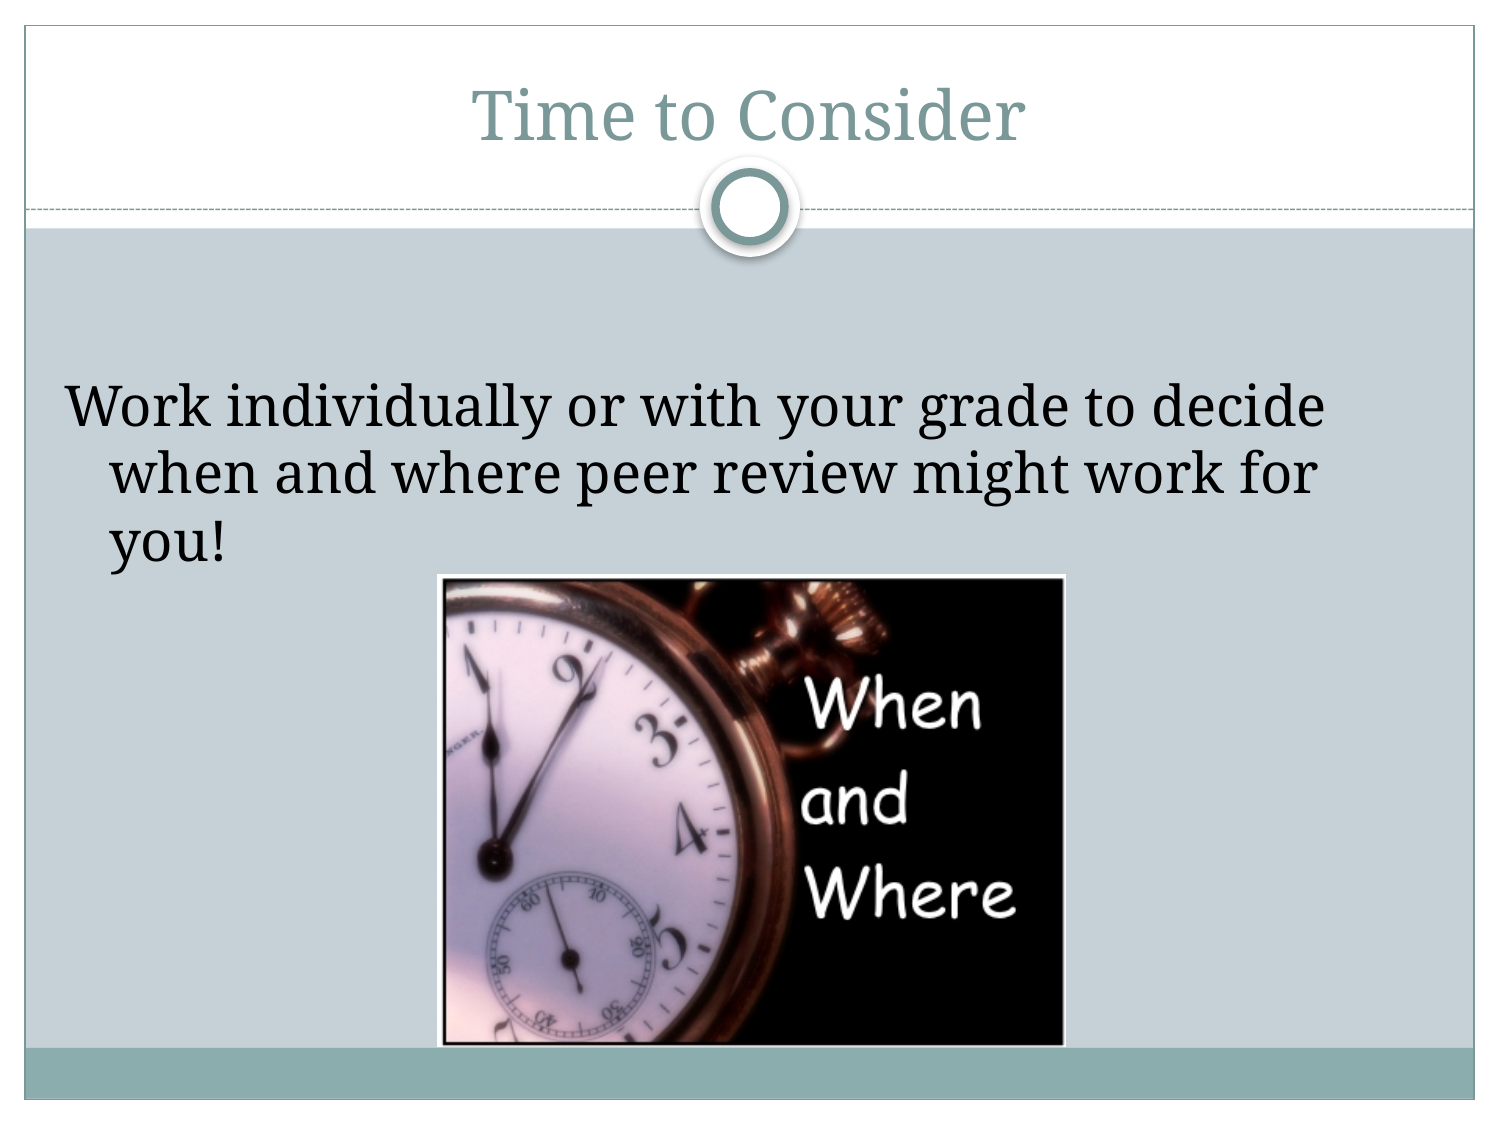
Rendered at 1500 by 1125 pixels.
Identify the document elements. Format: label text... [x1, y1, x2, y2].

title Time to Consider [49, 37, 1450, 162]
list Work individually or with your grade to decide when and where peer review might work for you! [49, 362, 1445, 1001]
picture [437, 574, 1066, 1048]
